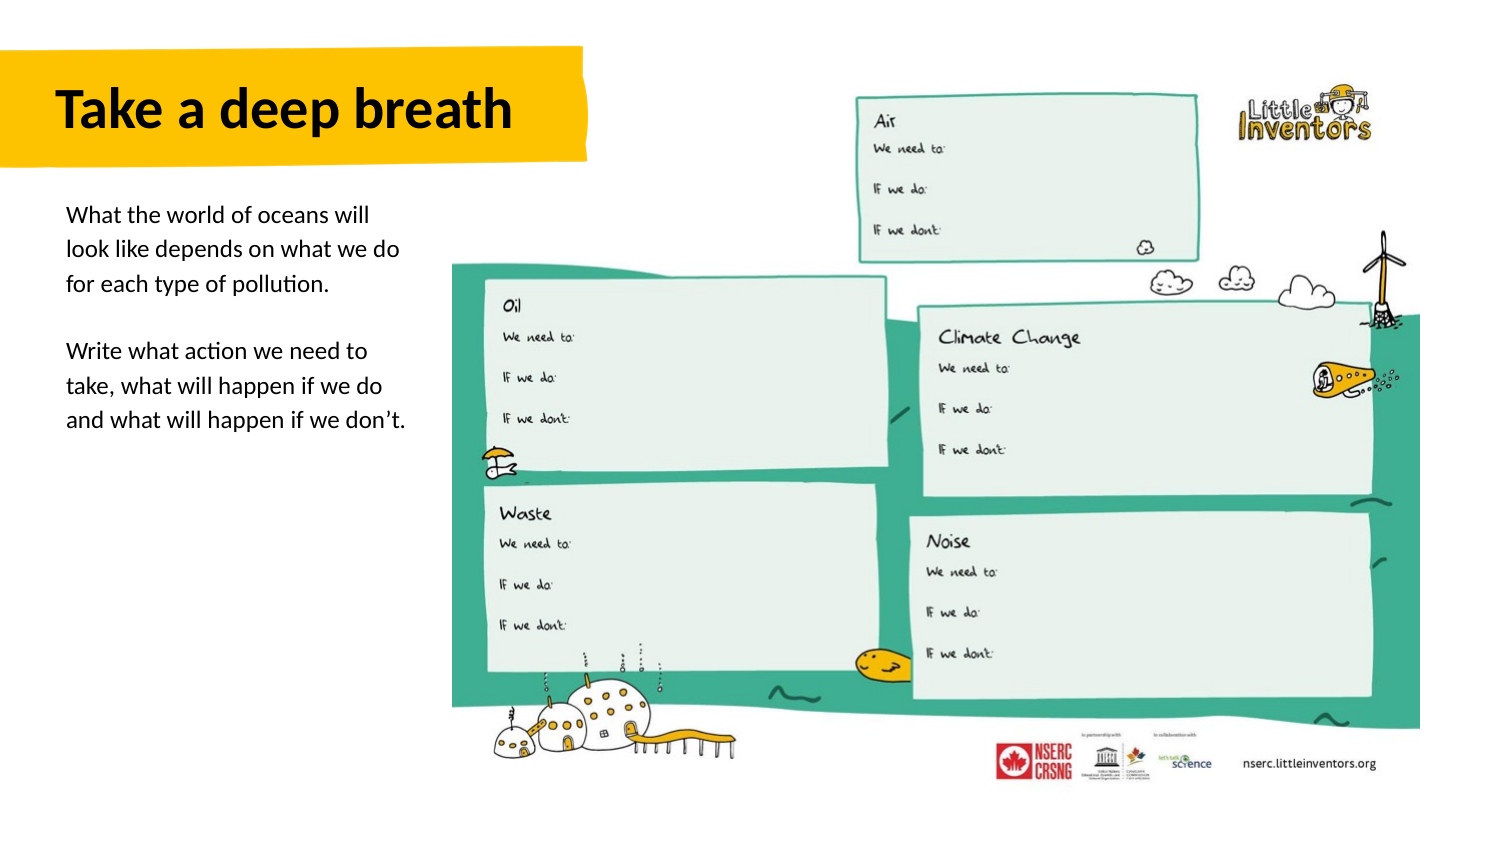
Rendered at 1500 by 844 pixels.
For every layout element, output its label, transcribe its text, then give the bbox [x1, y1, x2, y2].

list What the world of oceans will look like depends on what we do for each type of pollution. Write what action we need to take, what will happen if we do and what will happen if we don’t. [51, 178, 430, 472]
picture [0, 41, 1420, 803]
